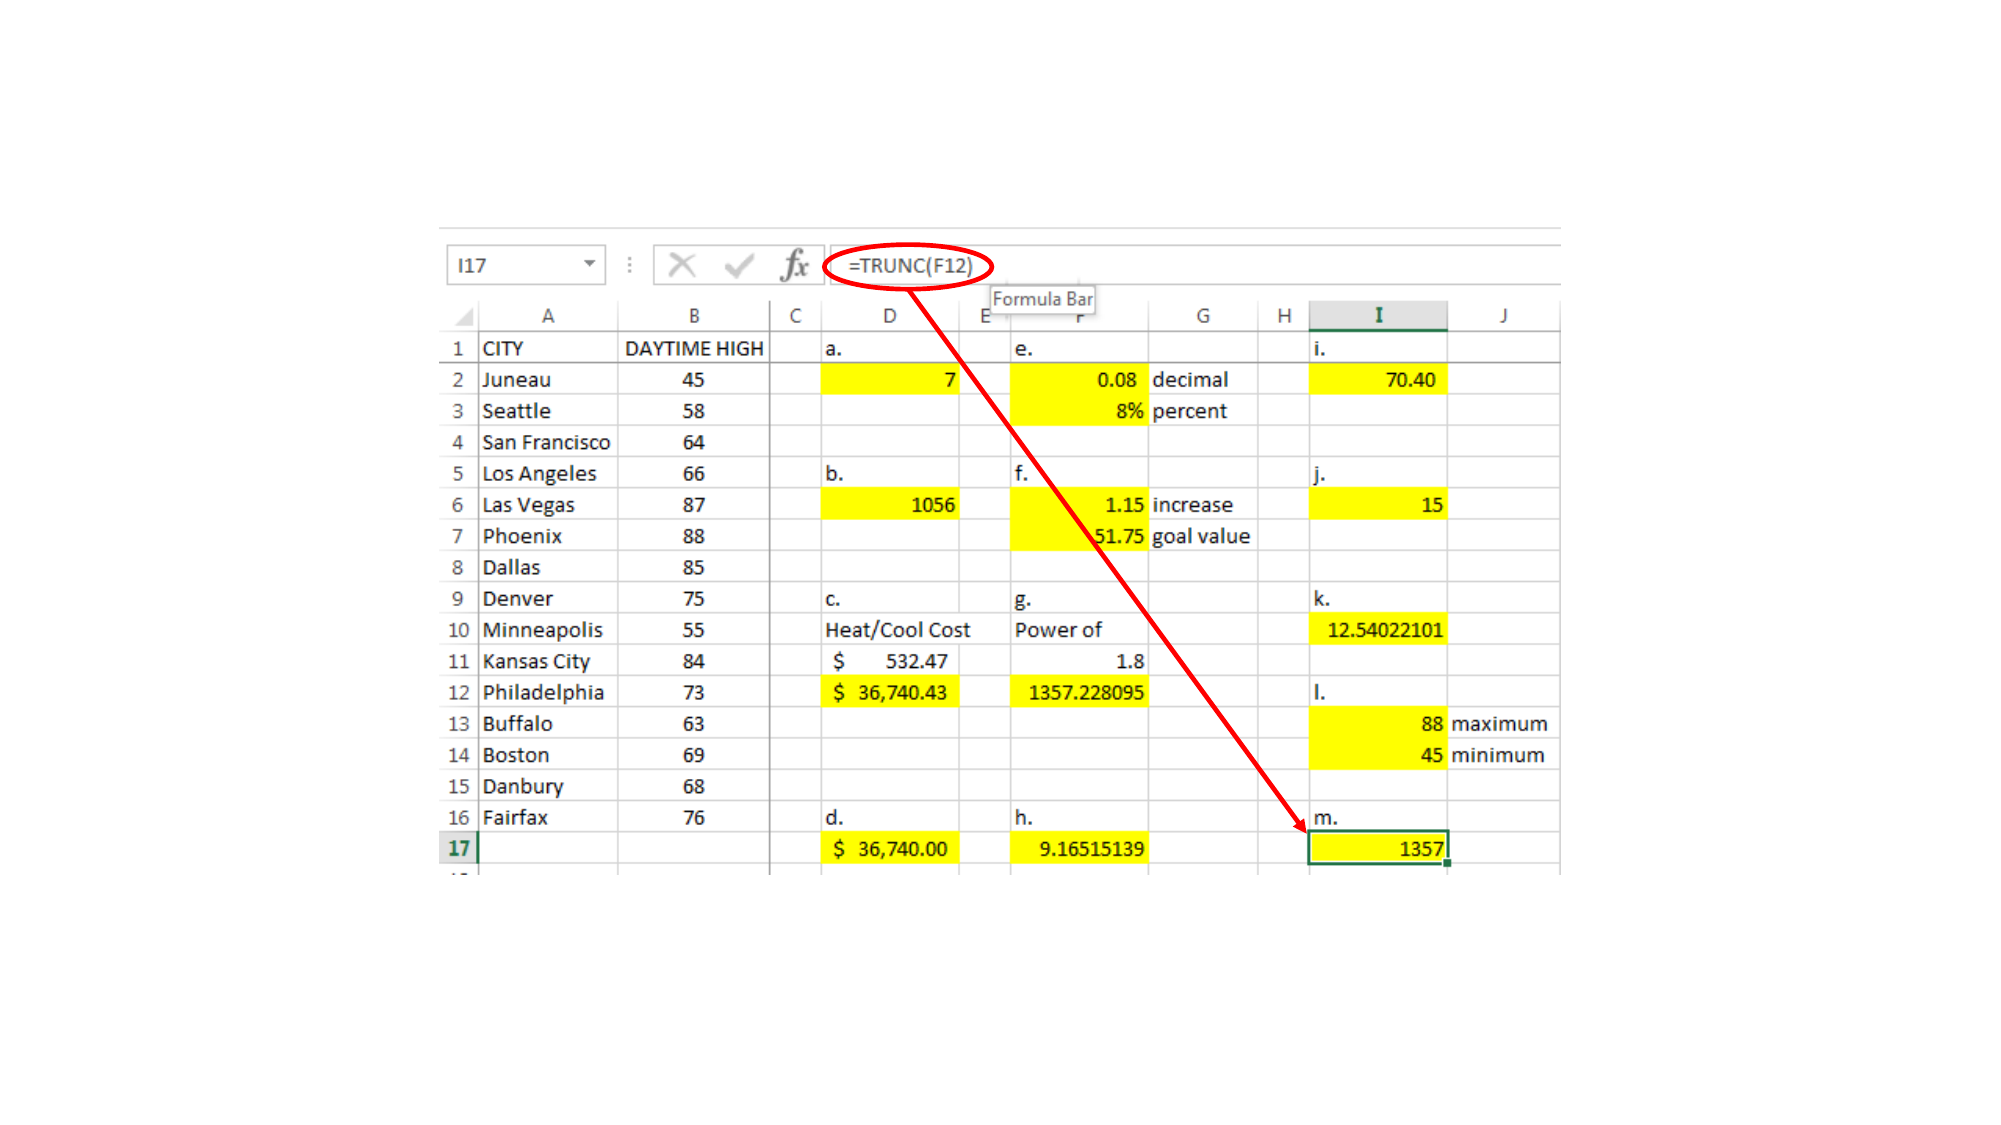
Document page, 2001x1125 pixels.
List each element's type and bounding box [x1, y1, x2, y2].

text_box [907, 289, 1307, 834]
list [439, 226, 1561, 875]
